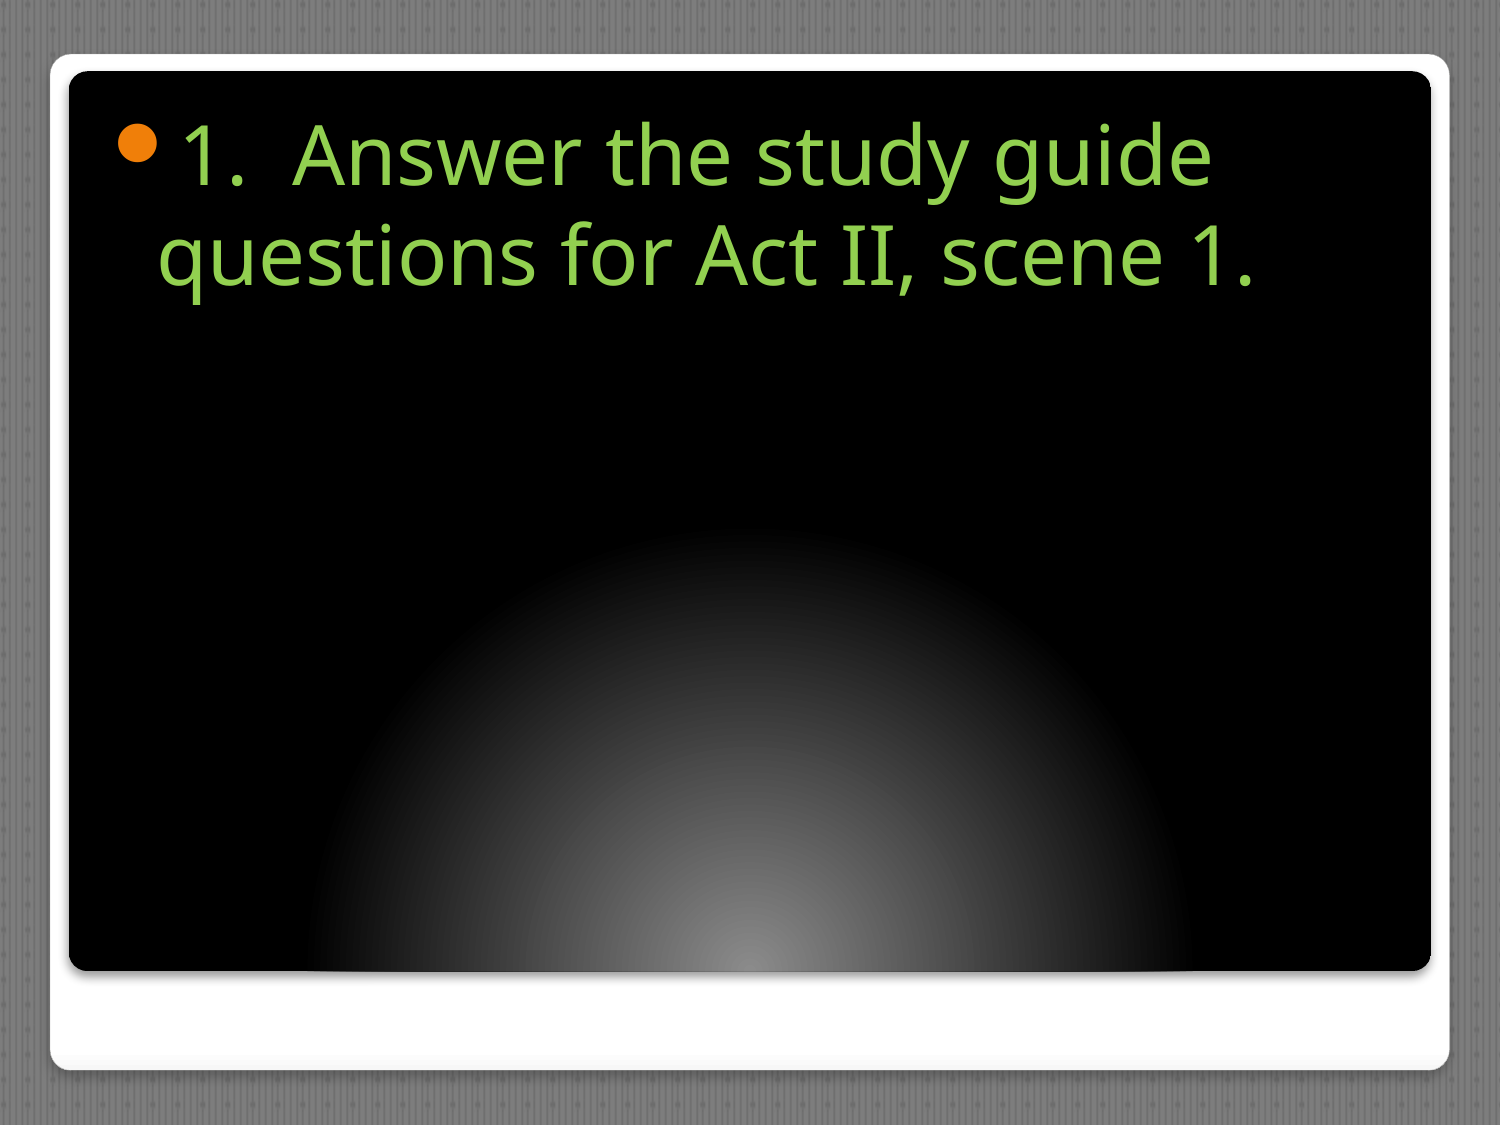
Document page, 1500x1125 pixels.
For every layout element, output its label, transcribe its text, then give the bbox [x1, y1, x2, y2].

list 1. Answer the study guide questions for Act II, scene 1. [82, 86, 1425, 938]
